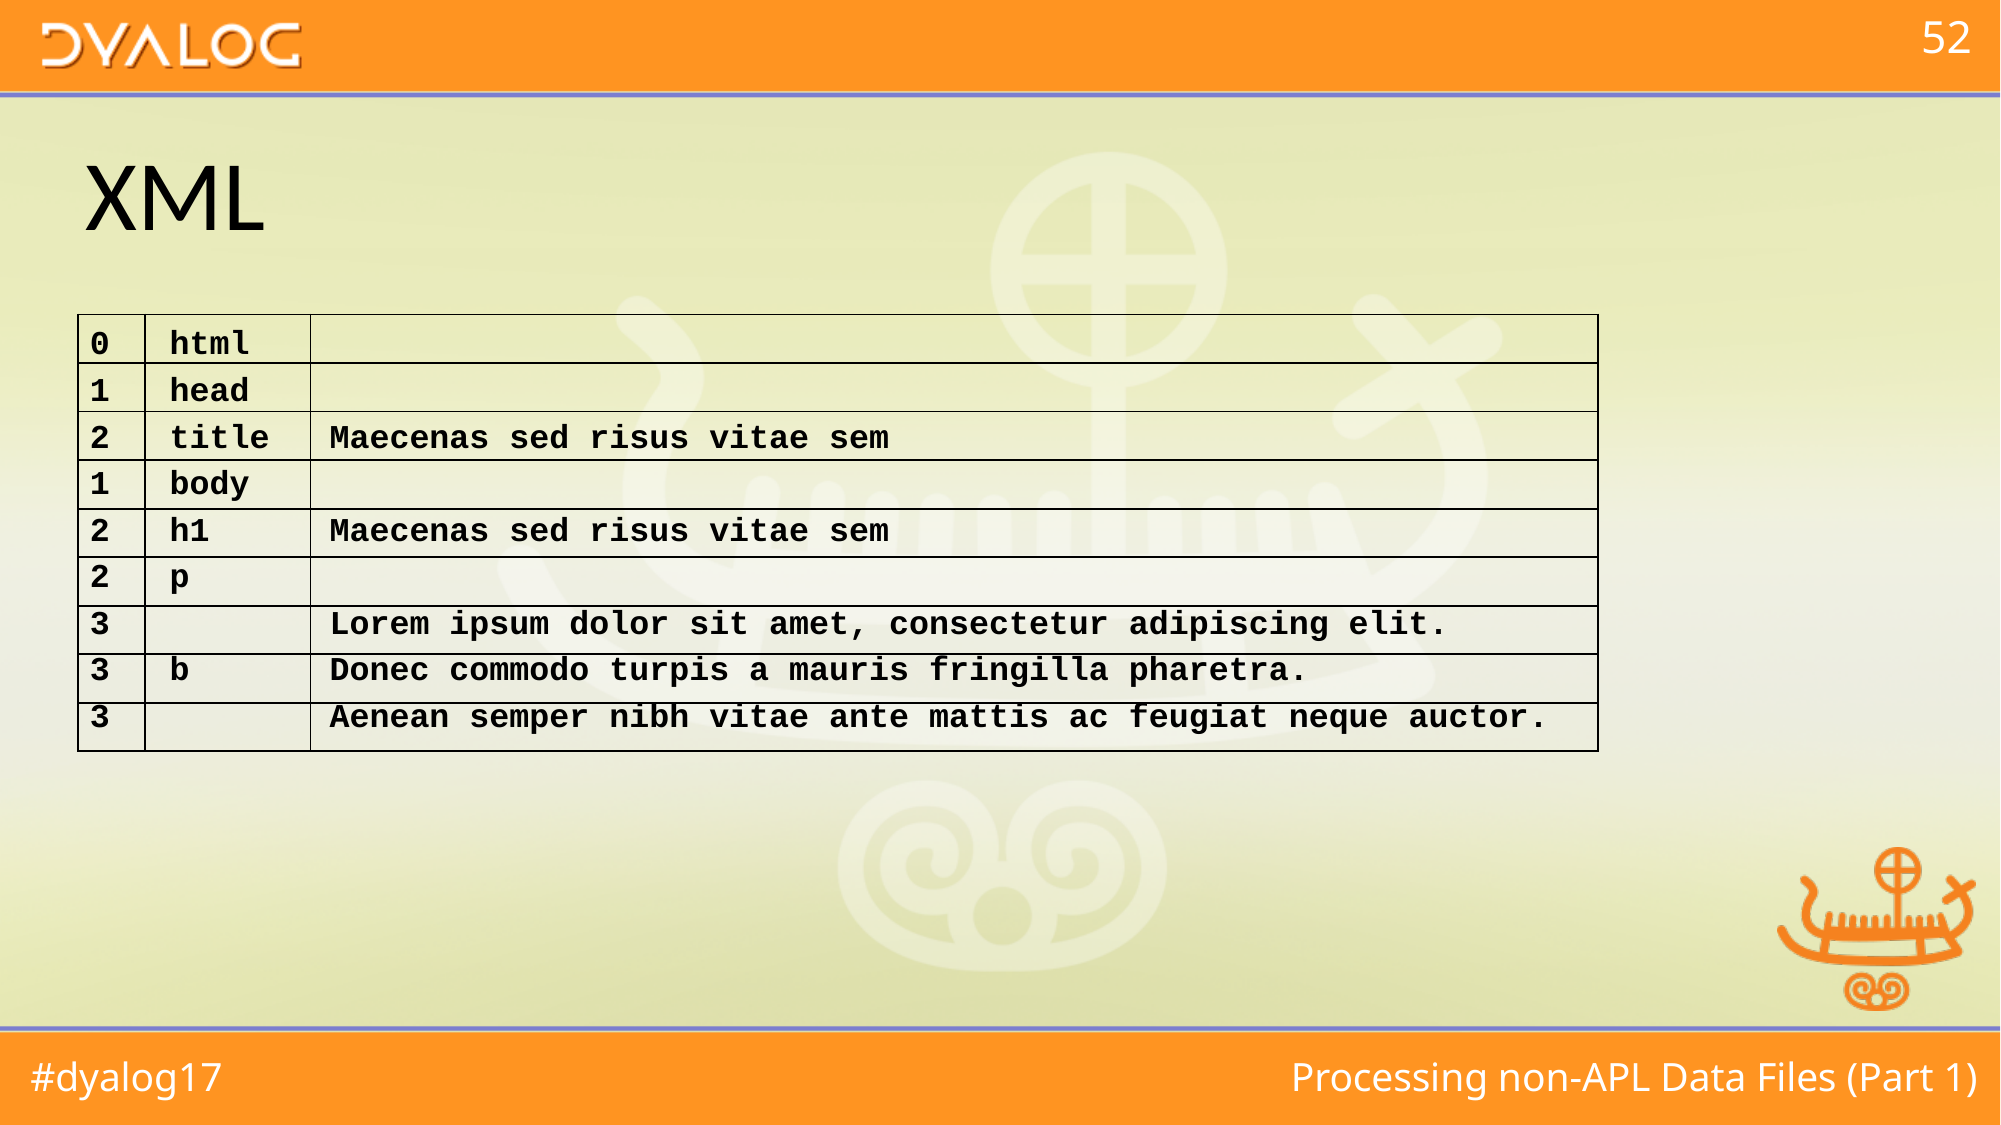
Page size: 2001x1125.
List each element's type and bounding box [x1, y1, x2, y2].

table_cell [1591, 704, 1597, 750]
table_cell [1591, 412, 1597, 459]
table_cell [1591, 364, 1597, 411]
table_cell [1591, 558, 1597, 605]
list [74, 267, 1591, 1011]
table_cell [1591, 461, 1597, 508]
title [70, 125, 1900, 256]
picture [0, 0, 2001, 1125]
table_cell [1591, 607, 1597, 653]
table_cell [1591, 510, 1597, 556]
table_cell [1591, 655, 1597, 702]
table_header [1591, 315, 1597, 362]
